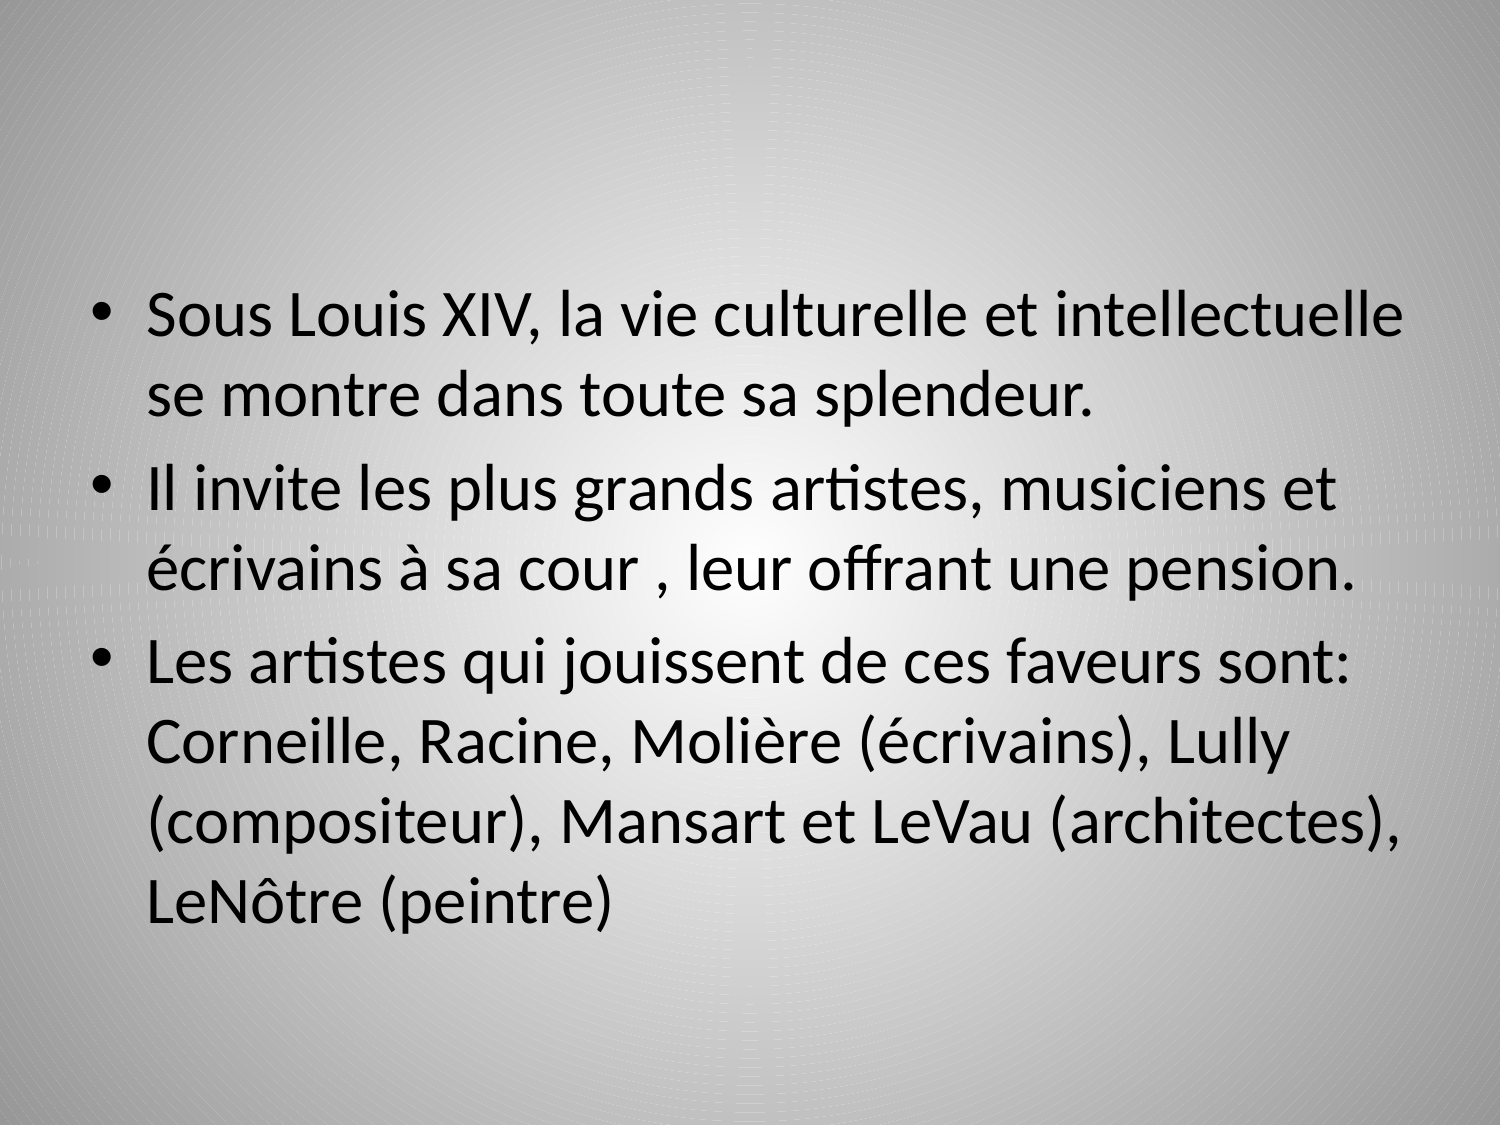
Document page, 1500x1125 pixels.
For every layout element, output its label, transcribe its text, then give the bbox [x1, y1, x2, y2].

list Sous Louis XIV, la vie culturelle et intellectuelle se montre dans toute sa splendeur. Il invite les plus grands artistes, musiciens et écrivains à sa cour , leur offrant une pension. Les artistes qui jouissent de ces faveurs sont: Corneille, Racine, Molière (écrivains), Lully (compositeur), Mansart et LeVau (architectes), LeNôtre (peintre) [75, 262, 1425, 1005]
